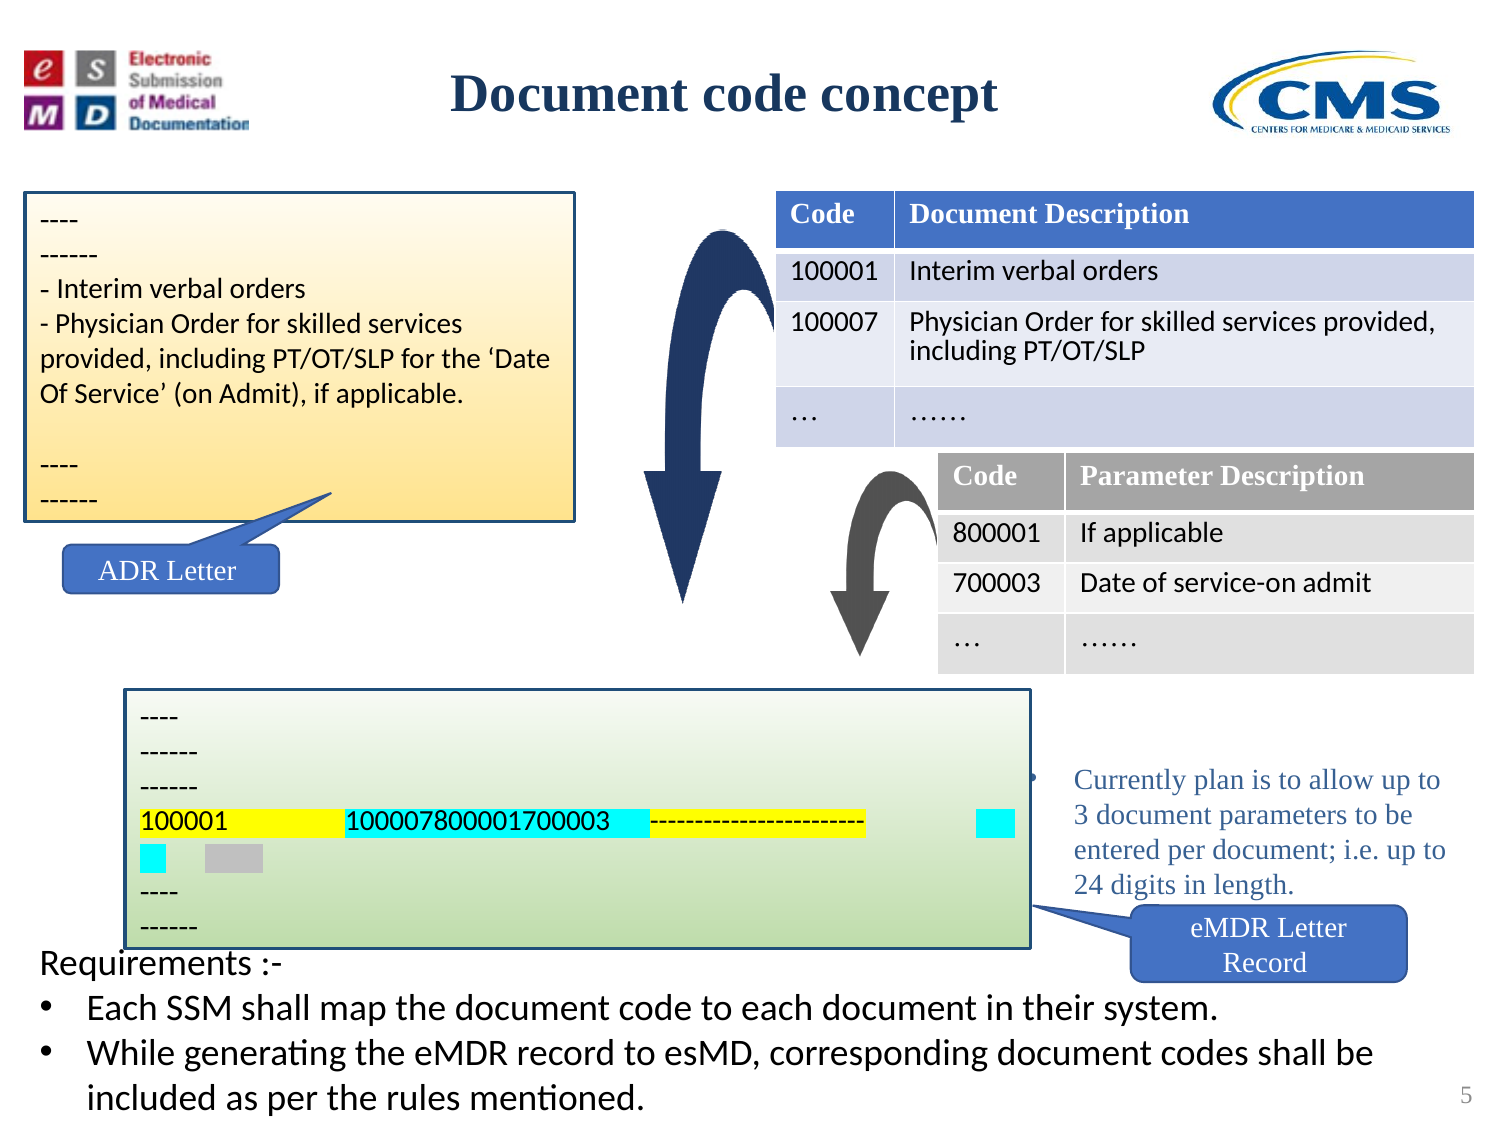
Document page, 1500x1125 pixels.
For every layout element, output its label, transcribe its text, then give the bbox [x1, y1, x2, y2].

table_cell … [948, 614, 1064, 674]
picture [824, 437, 944, 701]
table_cell 800001 [948, 515, 1064, 562]
table_cell …… [1066, 614, 1474, 674]
table_cell If applicable [1066, 515, 1474, 562]
picture [637, 162, 793, 693]
slide_number 5 [1438, 1074, 1488, 1113]
text_box Currently plan is to allow up to 3 document parameters to be entered per document; i.e. up to 24 digits in length. [1031, 752, 1463, 908]
text_box ---- ------ - Interim verbal orders - Physician Order for skilled services provided, including PT/OT/SLP for the ‘Date Of Service’ (on Admit), if applicable. ---- ------ [24, 192, 575, 522]
table_cell Date of service-on admit [1066, 564, 1474, 612]
table_cell 100001 [796, 254, 894, 301]
table_cell …… [895, 387, 1474, 447]
table_cell … [796, 387, 894, 447]
table_cell 100007 [796, 302, 894, 386]
text_box Document code concept [249, 49, 1191, 138]
table_cell 700003 [948, 564, 1064, 612]
text_box Requirements :- Each SSM shall map the document code to each document in their system. While generating the eMDR record to esMD, corresponding document codes shall be included as per the rules mentioned. [24, 930, 1438, 1125]
table_header Document Description [895, 191, 1474, 248]
table_header Code [948, 453, 1064, 510]
text_box eMDR Letter Record [1032, 905, 1407, 930]
text_box ---- ------ ------ 100001 100007800001700003 ------------------------ ---- ------ [125, 689, 1031, 930]
picture [24, 49, 249, 156]
picture [1196, 37, 1476, 153]
text_box ADR Letter [62, 492, 332, 594]
table_header Parameter Description [1066, 453, 1474, 510]
table_cell Interim verbal orders [895, 254, 1474, 301]
table_cell Physician Order for skilled services provided, including PT/OT/SLP [895, 302, 1474, 386]
table_header Code [796, 191, 894, 248]
